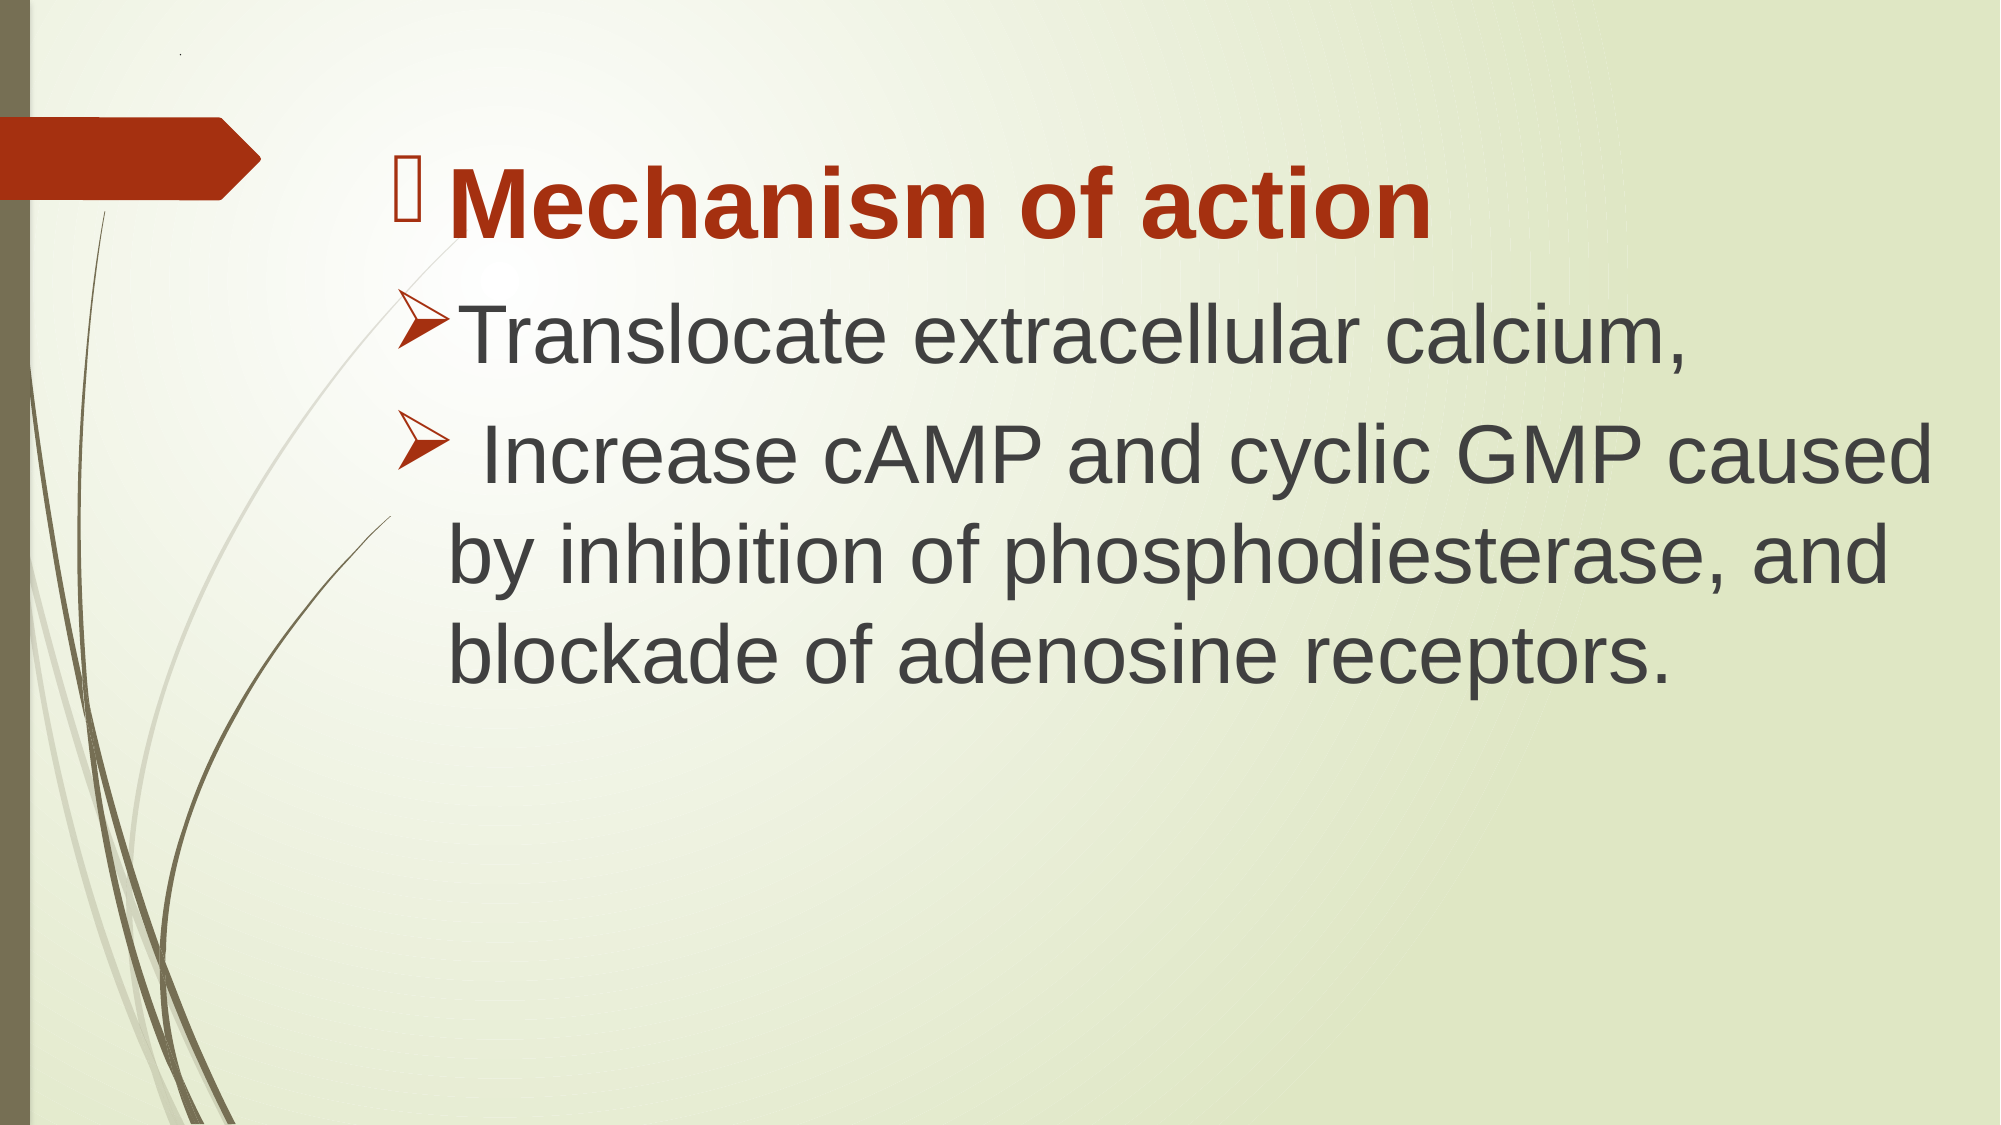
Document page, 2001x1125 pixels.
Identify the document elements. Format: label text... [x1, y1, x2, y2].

list Mechanism of action Translocate extracellular calcium, Increase cAMP and cyclic GMP caused by inhibition of phosphodiesterase, and blockade of adenosine receptors. [376, 131, 1967, 1079]
title . [174, 45, 183, 74]
